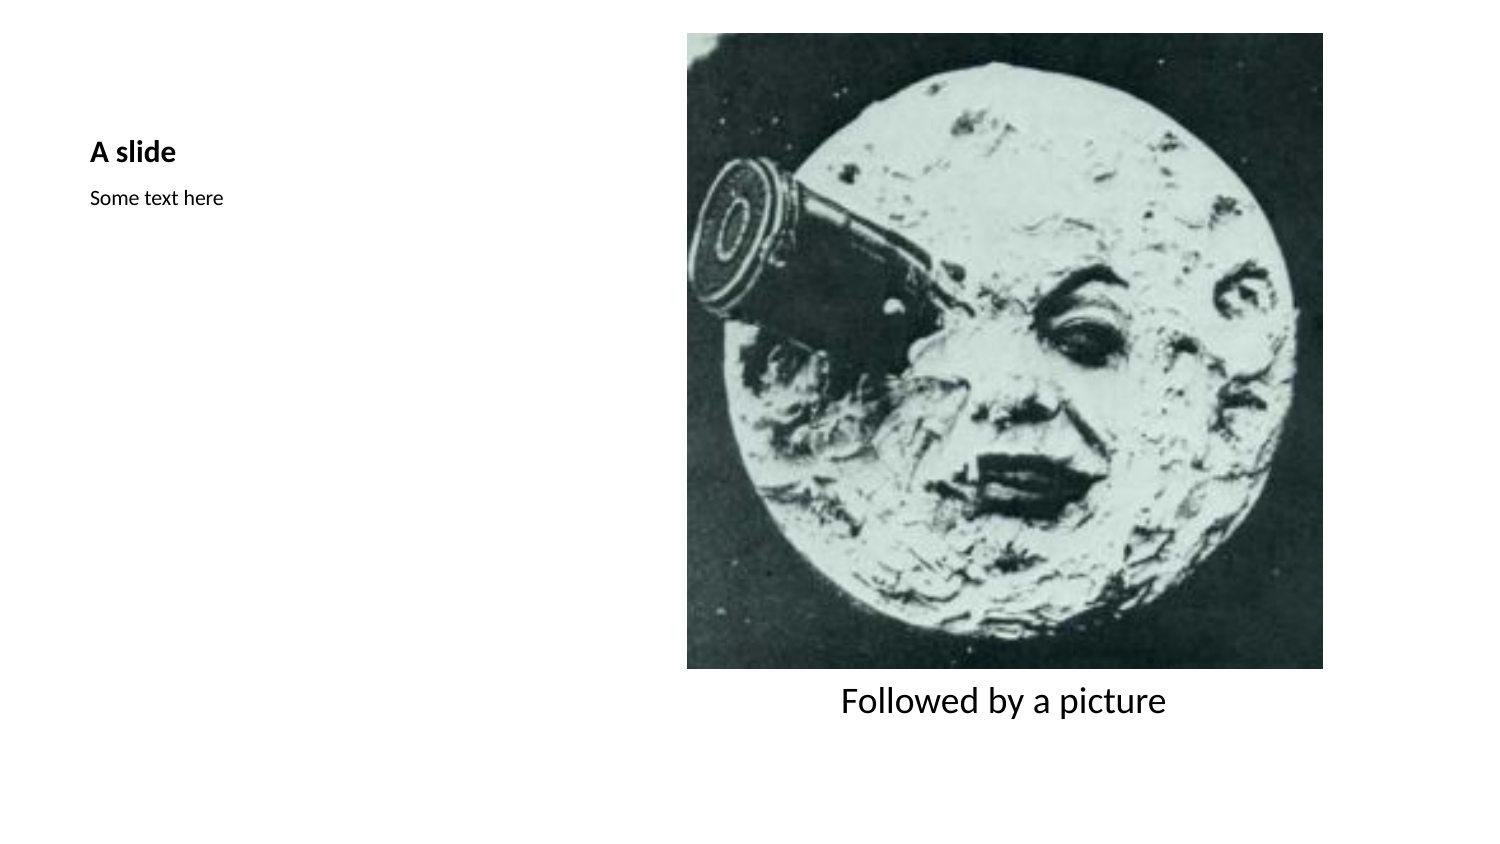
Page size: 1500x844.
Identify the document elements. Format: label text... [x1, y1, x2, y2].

list Some text here [75, 176, 569, 754]
text_box Followed by a picture [585, 668, 1423, 753]
picture [687, 32, 1324, 669]
title A slide [75, 33, 569, 176]
